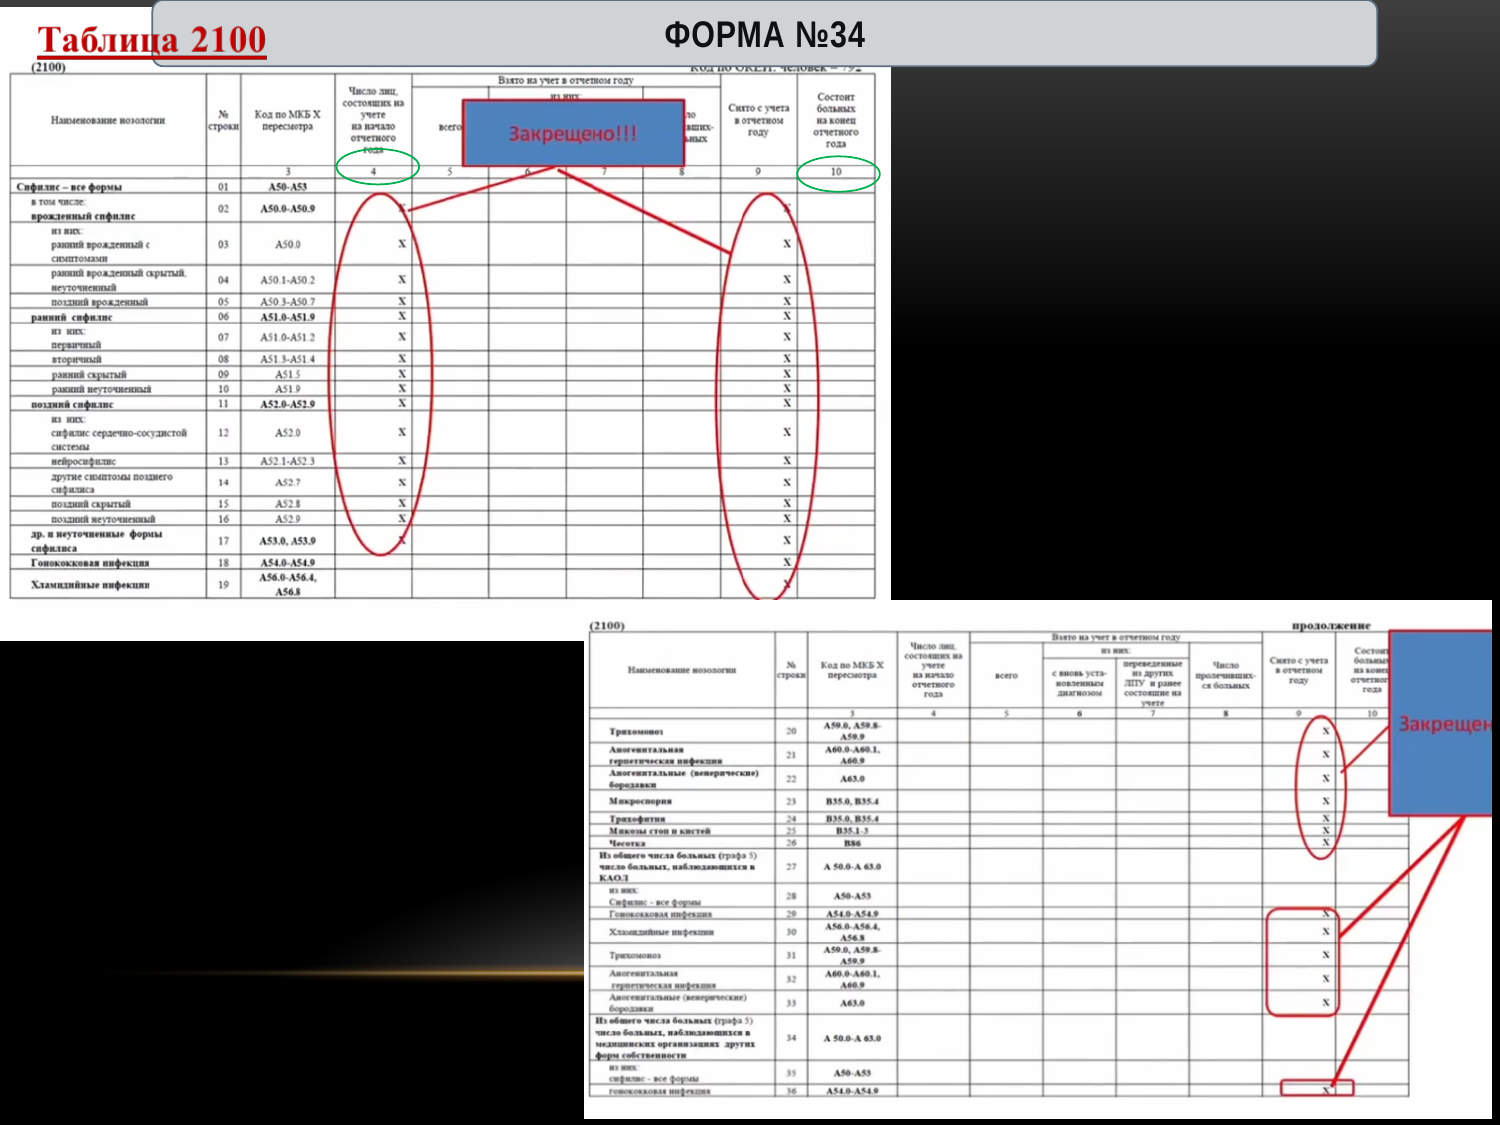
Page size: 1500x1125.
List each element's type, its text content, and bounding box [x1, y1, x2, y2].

picture [0, 0, 289, 83]
picture [0, 0, 1500, 1125]
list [0, 7, 892, 641]
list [584, 600, 1492, 1119]
text_box Форма №34 [153, 0, 1379, 68]
